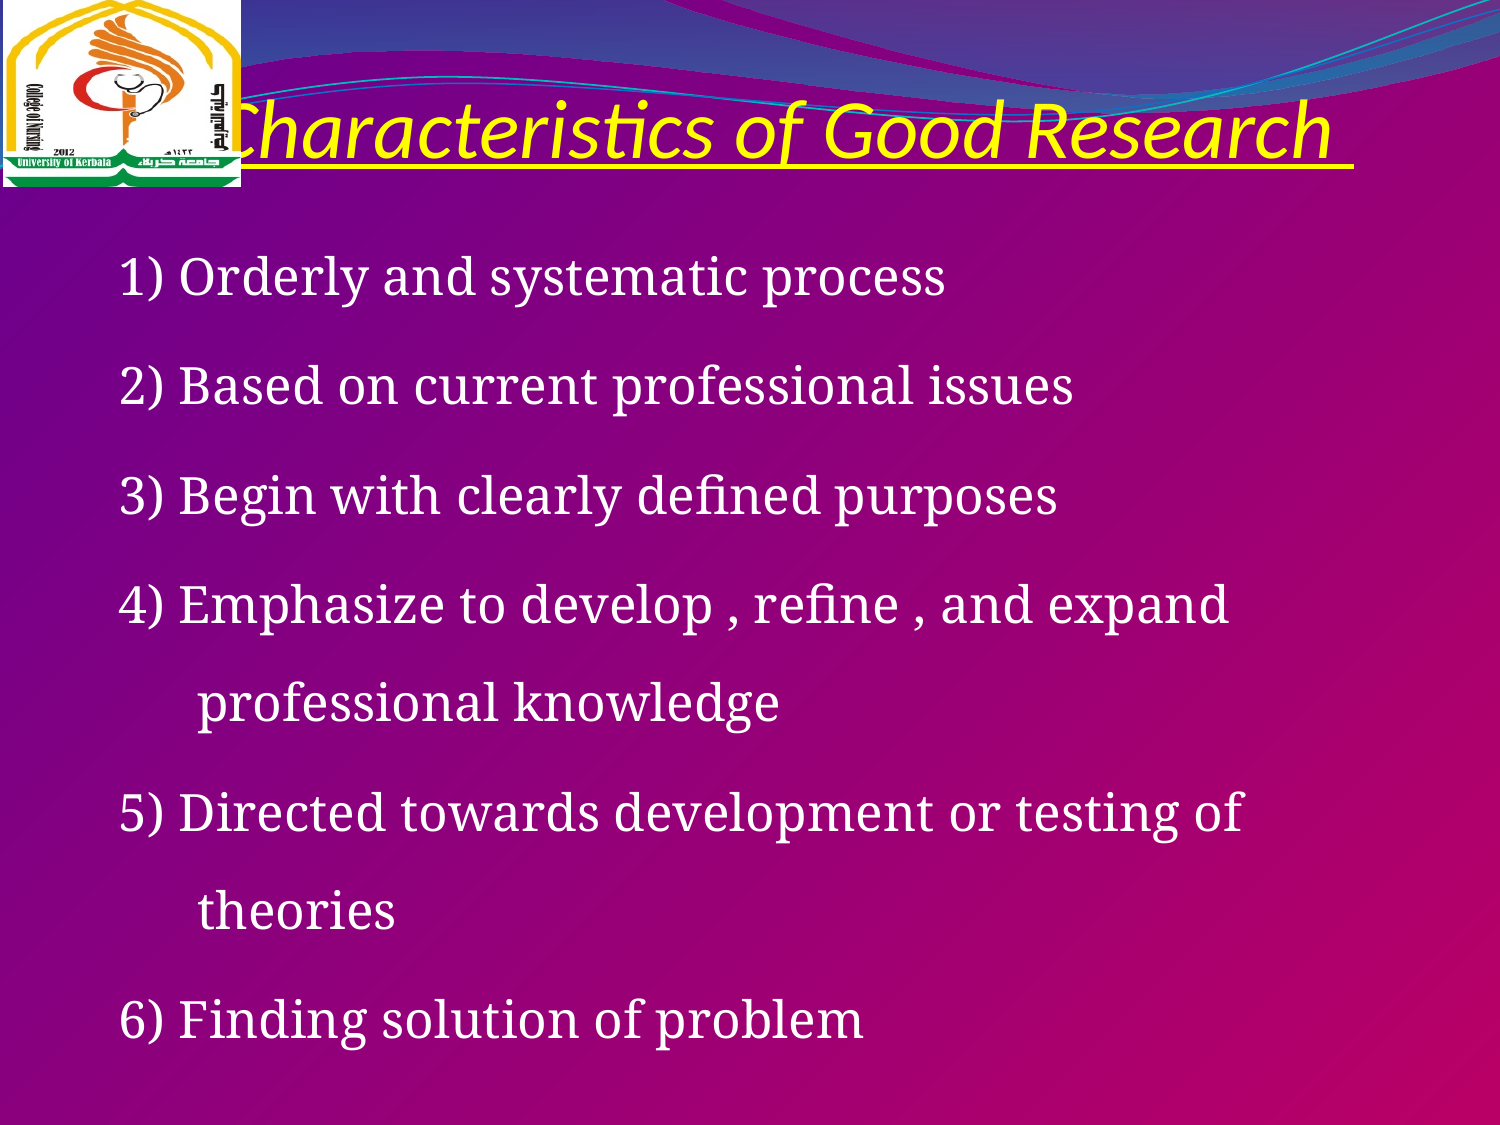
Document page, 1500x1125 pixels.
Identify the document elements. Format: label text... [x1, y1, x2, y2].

title Characteristics of Good Research [241, 0, 1500, 175]
picture [3, 0, 241, 187]
list 1) Orderly and systematic process 2) Based on current professional issues 3) Begin with clearly defined purposes 4) Emphasize to develop , refine , and expand professional knowledge 5) Directed towards development or testing of theories 6) Finding solution of problem [87, 200, 1438, 1063]
